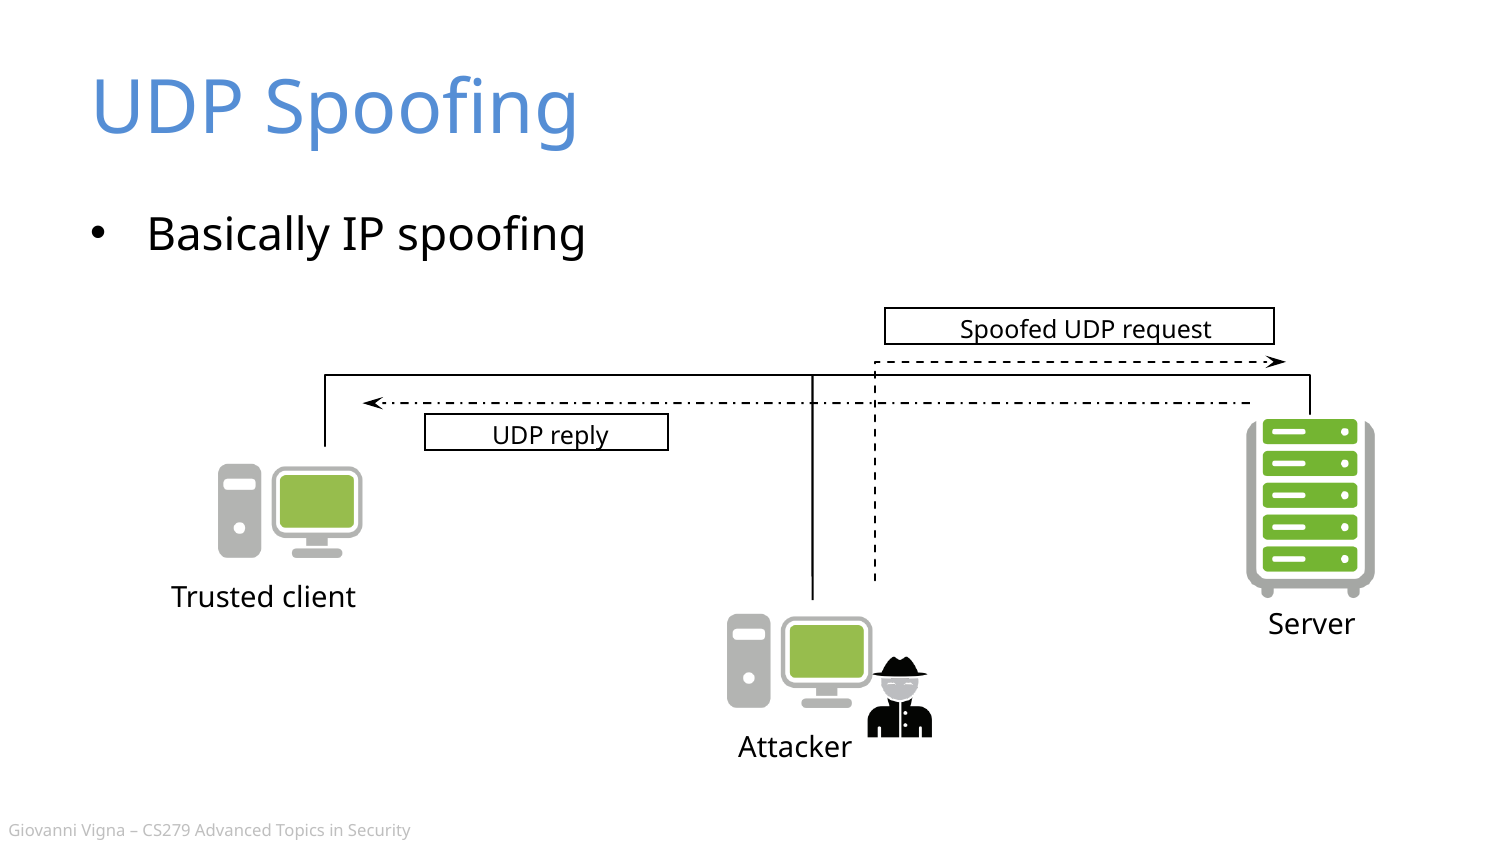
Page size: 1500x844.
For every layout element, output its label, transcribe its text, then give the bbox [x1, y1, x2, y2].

text_box [362, 396, 384, 410]
picture [198, 454, 381, 573]
text_box Server [1181, 598, 1443, 647]
text_box [875, 359, 1287, 581]
text_box [1181, 374, 1310, 419]
text_box Attacker [616, 721, 974, 771]
list Basically IP spoofing [75, 196, 1425, 813]
picture [1234, 417, 1386, 601]
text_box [884, 306, 1275, 353]
picture [708, 604, 939, 743]
text_box Trusted client [133, 571, 394, 621]
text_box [424, 412, 669, 459]
text_box [324, 374, 875, 447]
title UDP Spoofing [75, 33, 1425, 175]
